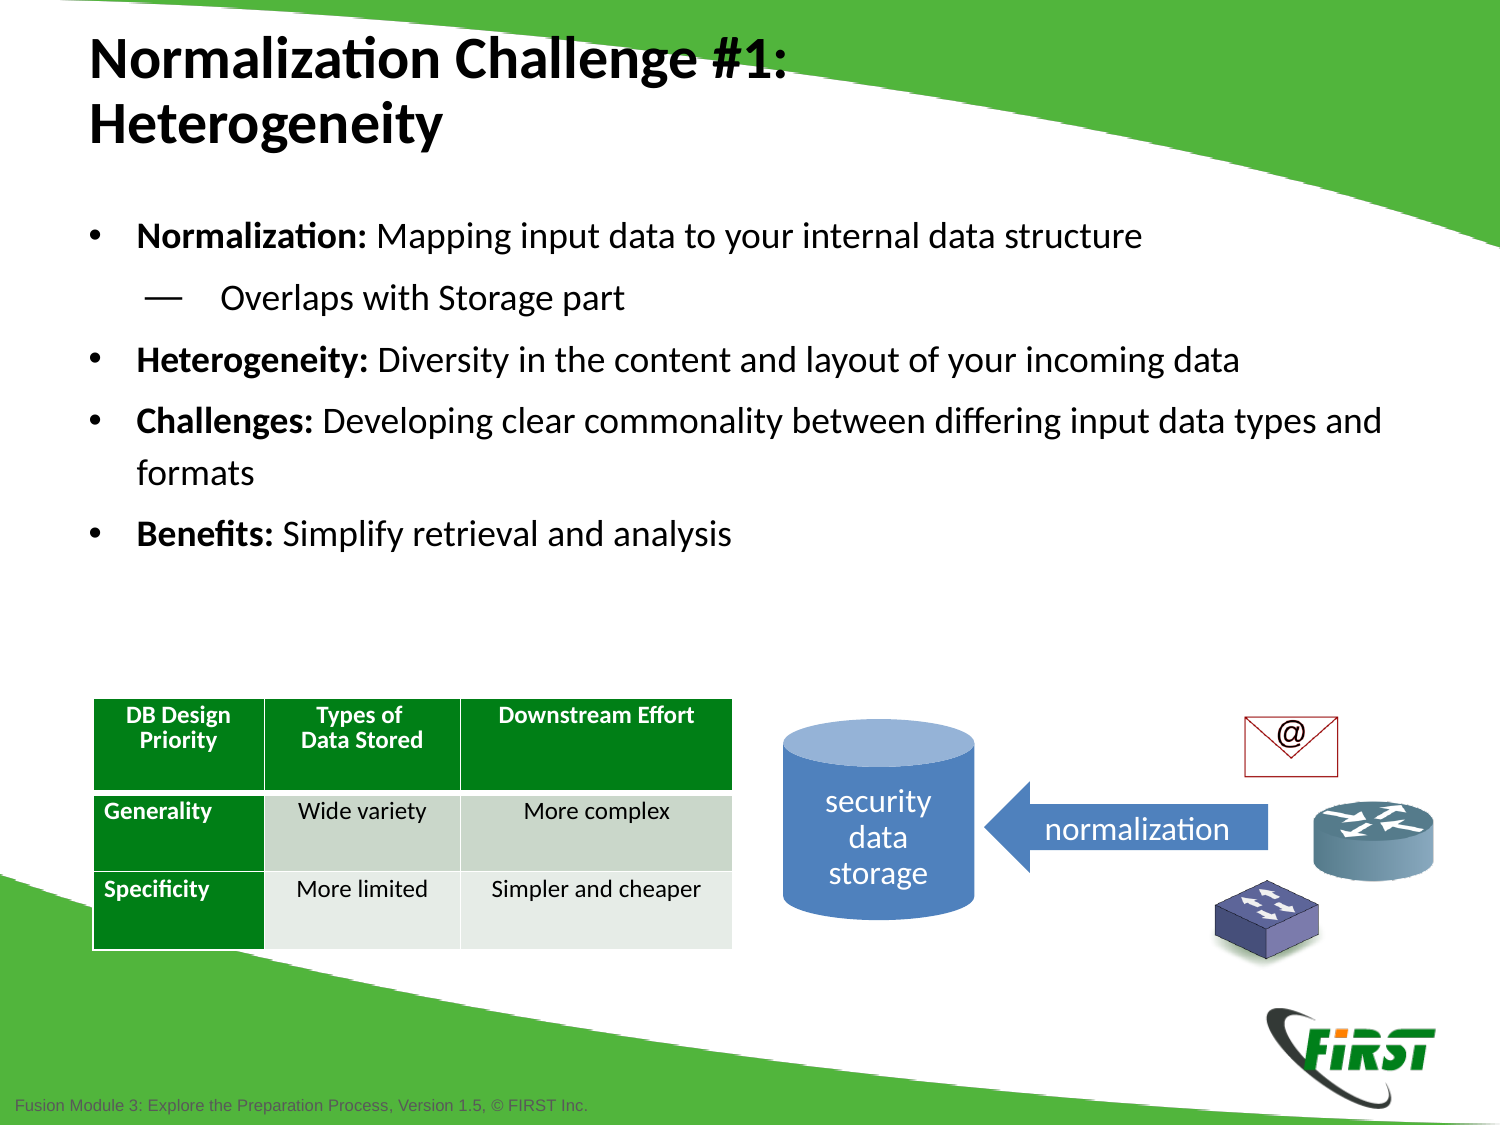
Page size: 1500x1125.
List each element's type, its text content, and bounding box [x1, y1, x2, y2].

table_cell More limited [265, 872, 460, 949]
text_box Normalization Challenge #1: Heterogeneity [75, 57, 1425, 125]
table_header Downstream Effort [461, 699, 732, 790]
picture [0, 0, 1500, 1125]
table_cell Generality [94, 796, 264, 871]
table_cell Simpler and cheaper [461, 872, 732, 949]
table_cell Wide variety [265, 796, 460, 871]
text_box security data storage [790, 770, 967, 905]
text_box Normalization: Mapping input data to your internal data structure Overlaps with Storage part Heterogeneity: Diversity in the content and layout of your incoming data Challenges: Developing clear commonality between differing input data types and formats Benefits: Simplify retrieval and analysis [73, 197, 1500, 606]
text_box normalization [984, 781, 1269, 873]
text_box [783, 719, 975, 921]
table_header Types of Data Stored [265, 699, 460, 790]
table_cell More complex [461, 796, 732, 871]
table_header DB Design Priority [94, 699, 264, 790]
table_cell Specificity [94, 872, 264, 949]
